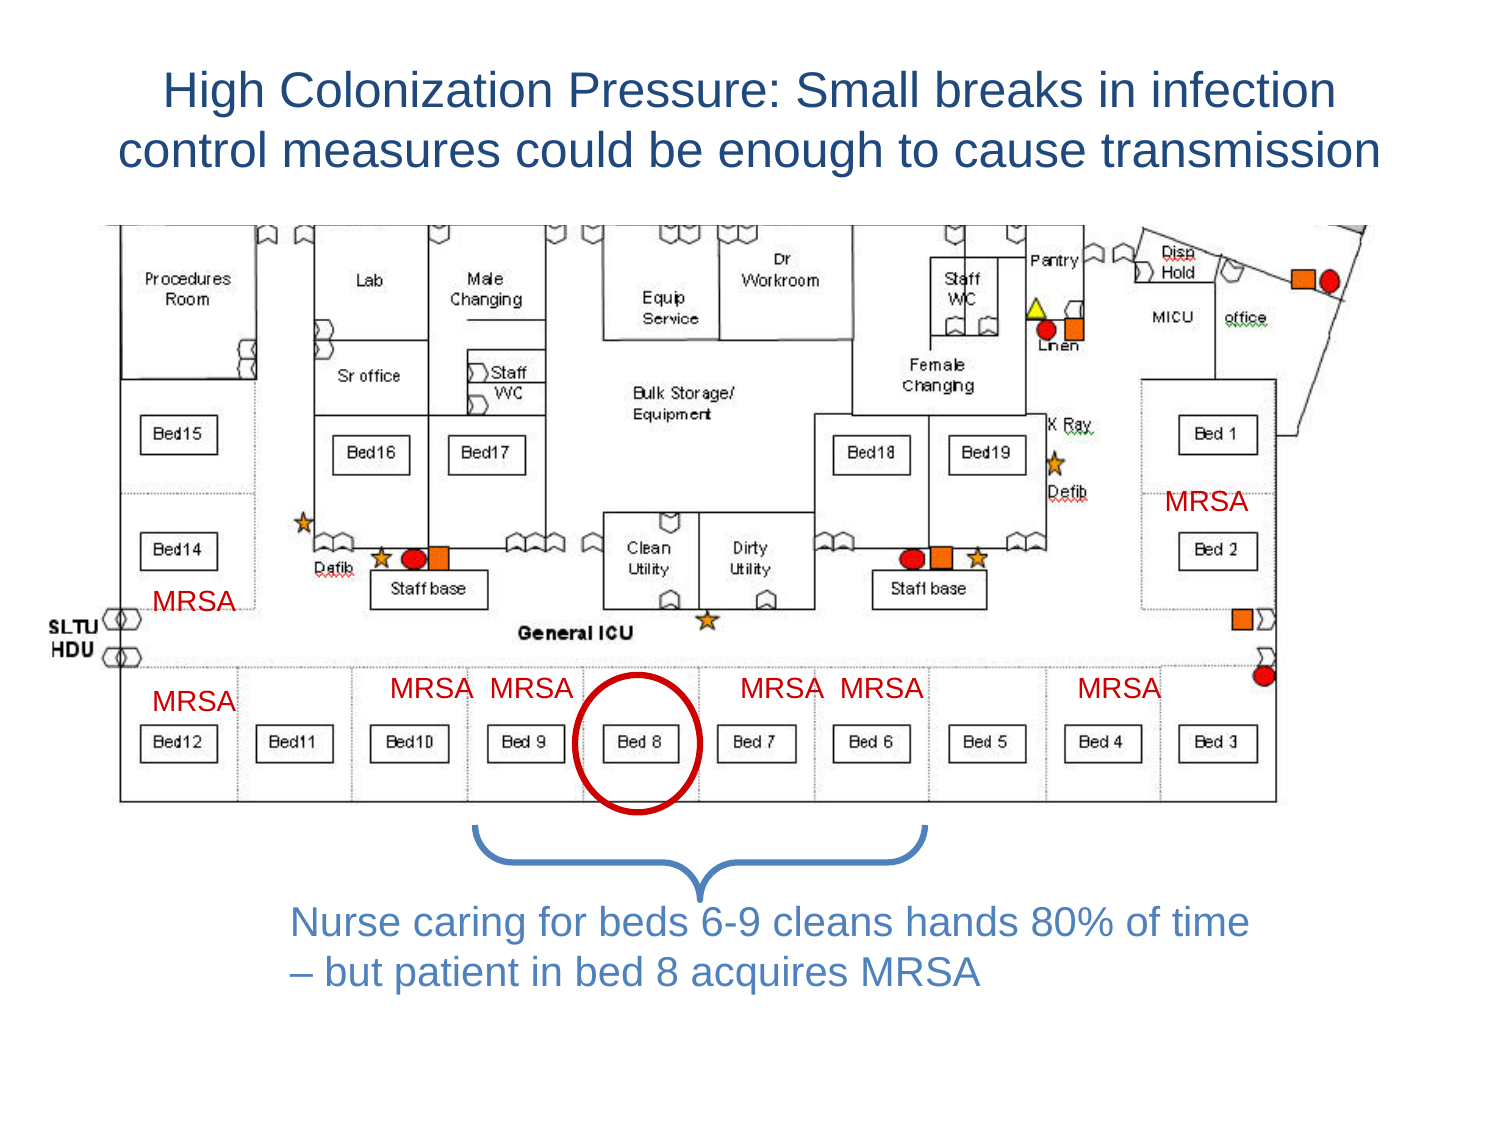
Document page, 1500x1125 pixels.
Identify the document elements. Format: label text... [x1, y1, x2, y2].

text_box High Colonization Pressure: Small breaks in infection control measures could be enough to cause transmission [99, 49, 1400, 185]
text_box [474, 824, 925, 887]
text_box Nurse caring for beds 6-9 cleans hands 80% of time – but patient in bed 8 acquires MRSA [275, 887, 1288, 1003]
picture [37, 224, 1407, 806]
